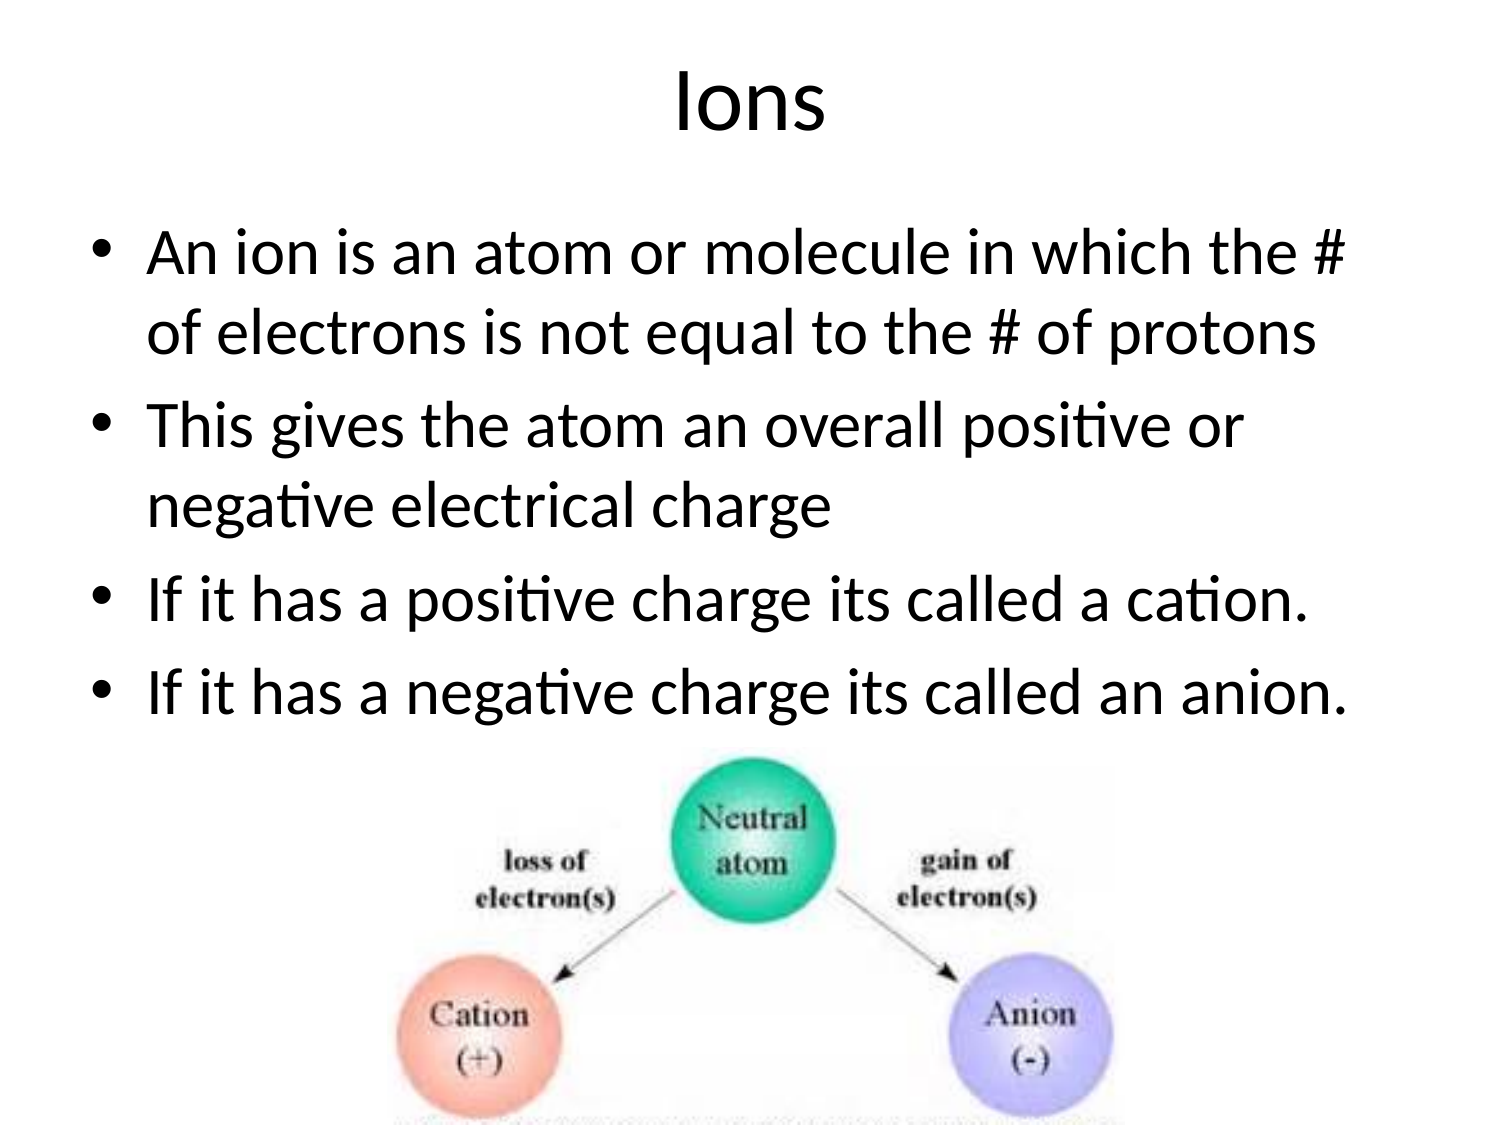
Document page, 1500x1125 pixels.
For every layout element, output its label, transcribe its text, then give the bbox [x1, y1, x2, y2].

list An ion is an atom or molecule in which the # of electrons is not equal to the # of protons This gives the atom an overall positive or negative electrical charge If it has a positive charge its called a cation. If it has a negative charge its called an anion. [75, 200, 1425, 943]
title Ions [75, 0, 1425, 188]
picture [387, 746, 1126, 1125]
